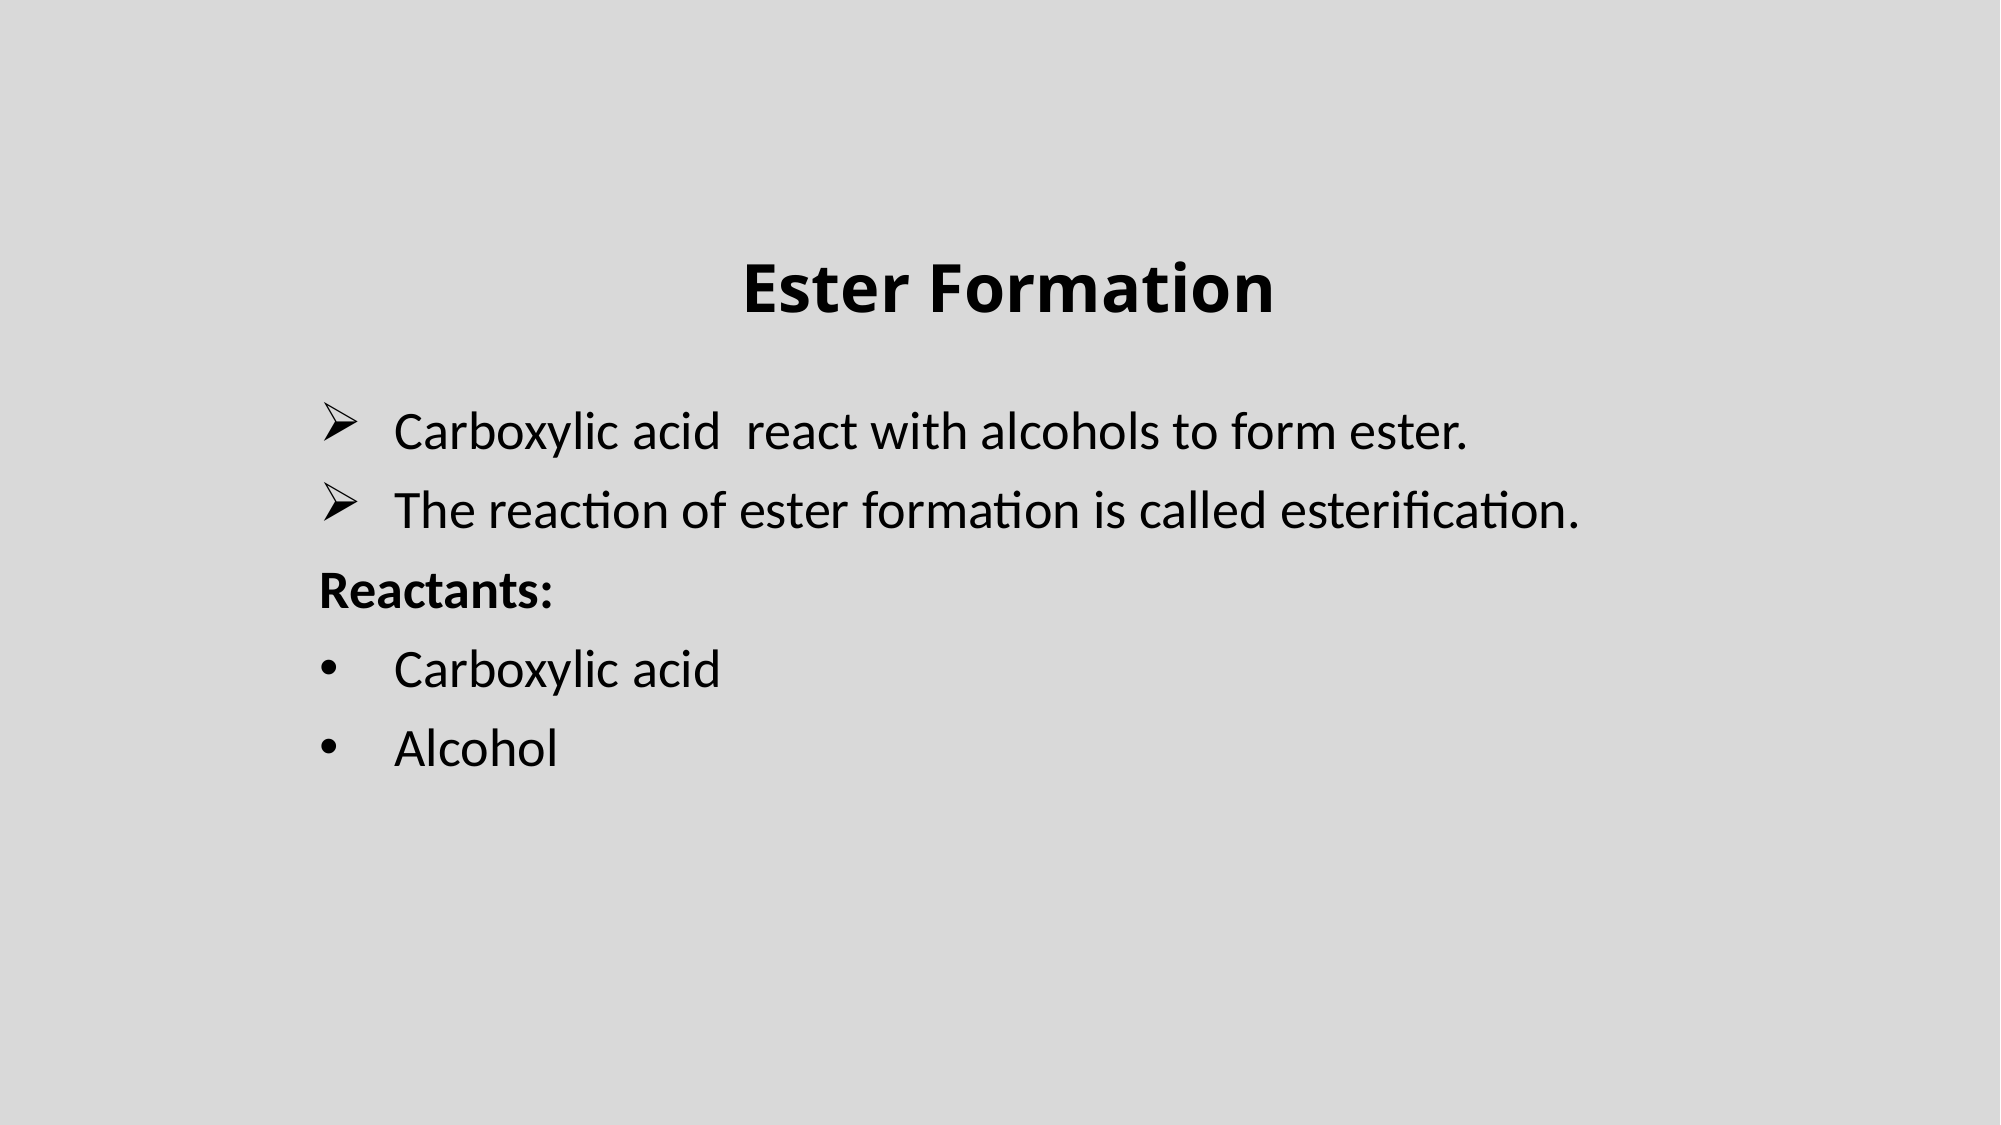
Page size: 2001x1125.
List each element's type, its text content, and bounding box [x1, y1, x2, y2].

subtitle Carboxylic acid react with alcohols to form ester. The reaction of ester formation is called esterification. Reactants: Carboxylic acid Alcohol [304, 395, 1805, 935]
title Ester Formation [249, 128, 1750, 335]
